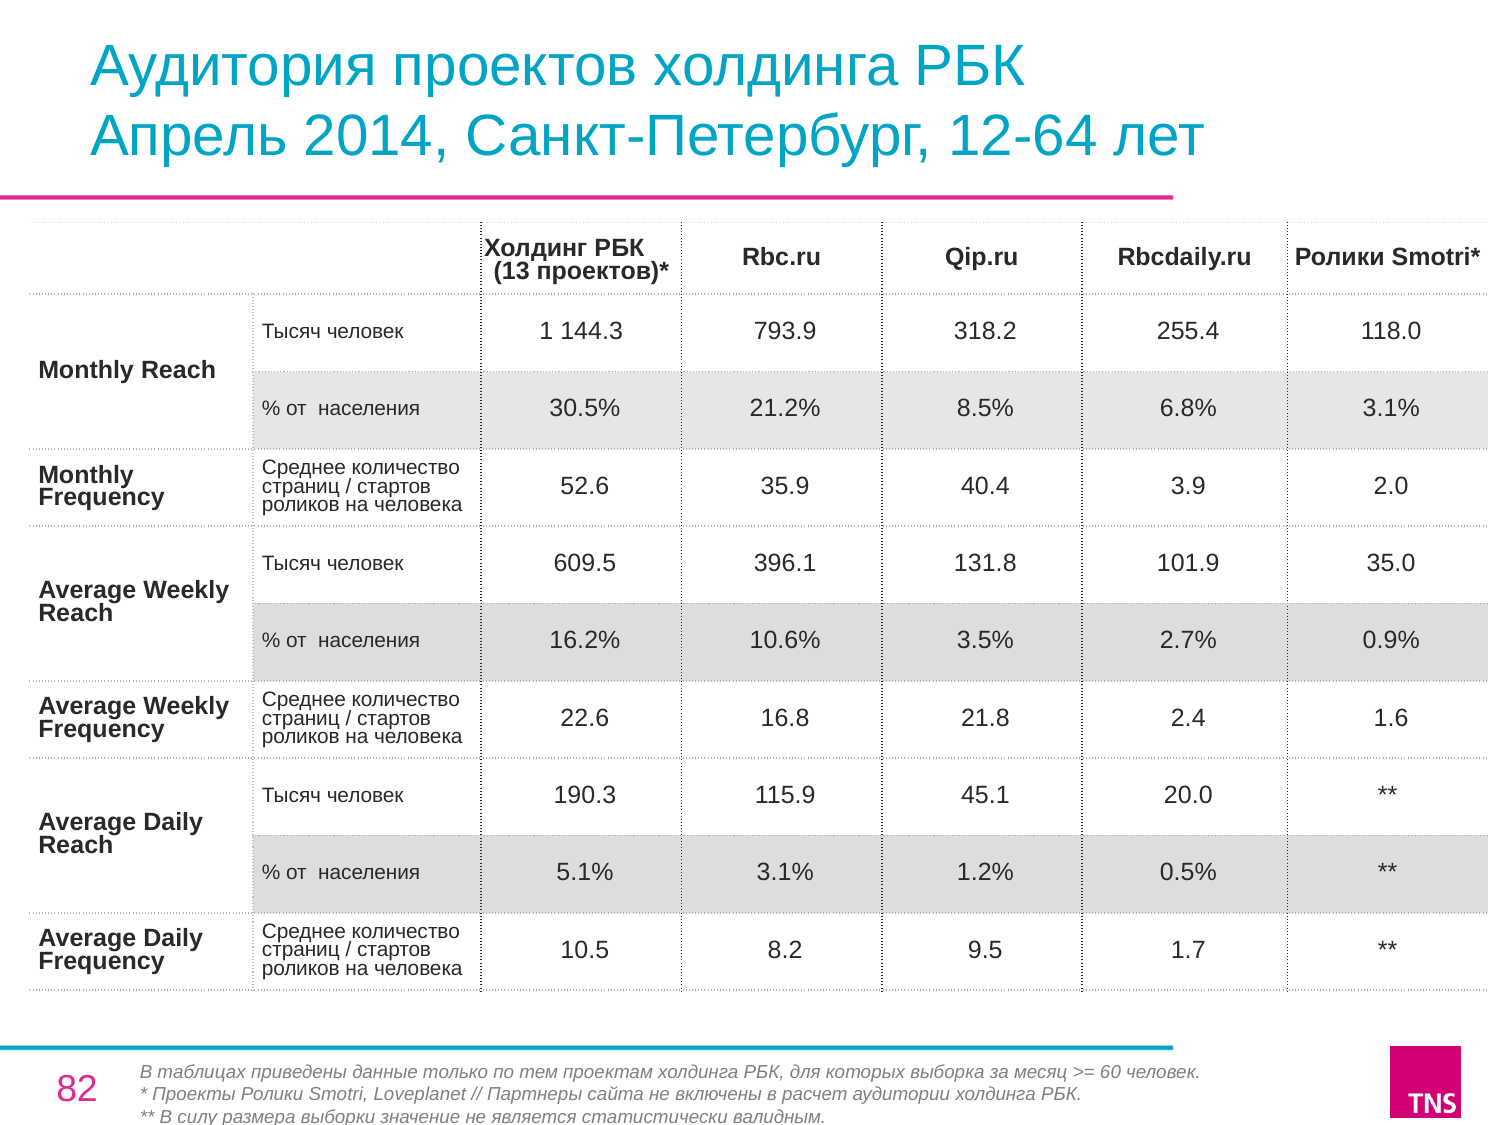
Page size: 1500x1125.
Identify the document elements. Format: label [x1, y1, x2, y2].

text_box [124, 1052, 1463, 1125]
title [74, 8, 1476, 187]
table_header [29, 223, 1488, 294]
table_cell [29, 294, 1488, 990]
slide_number [40, 1055, 124, 1125]
picture [0, 0, 1500, 1125]
